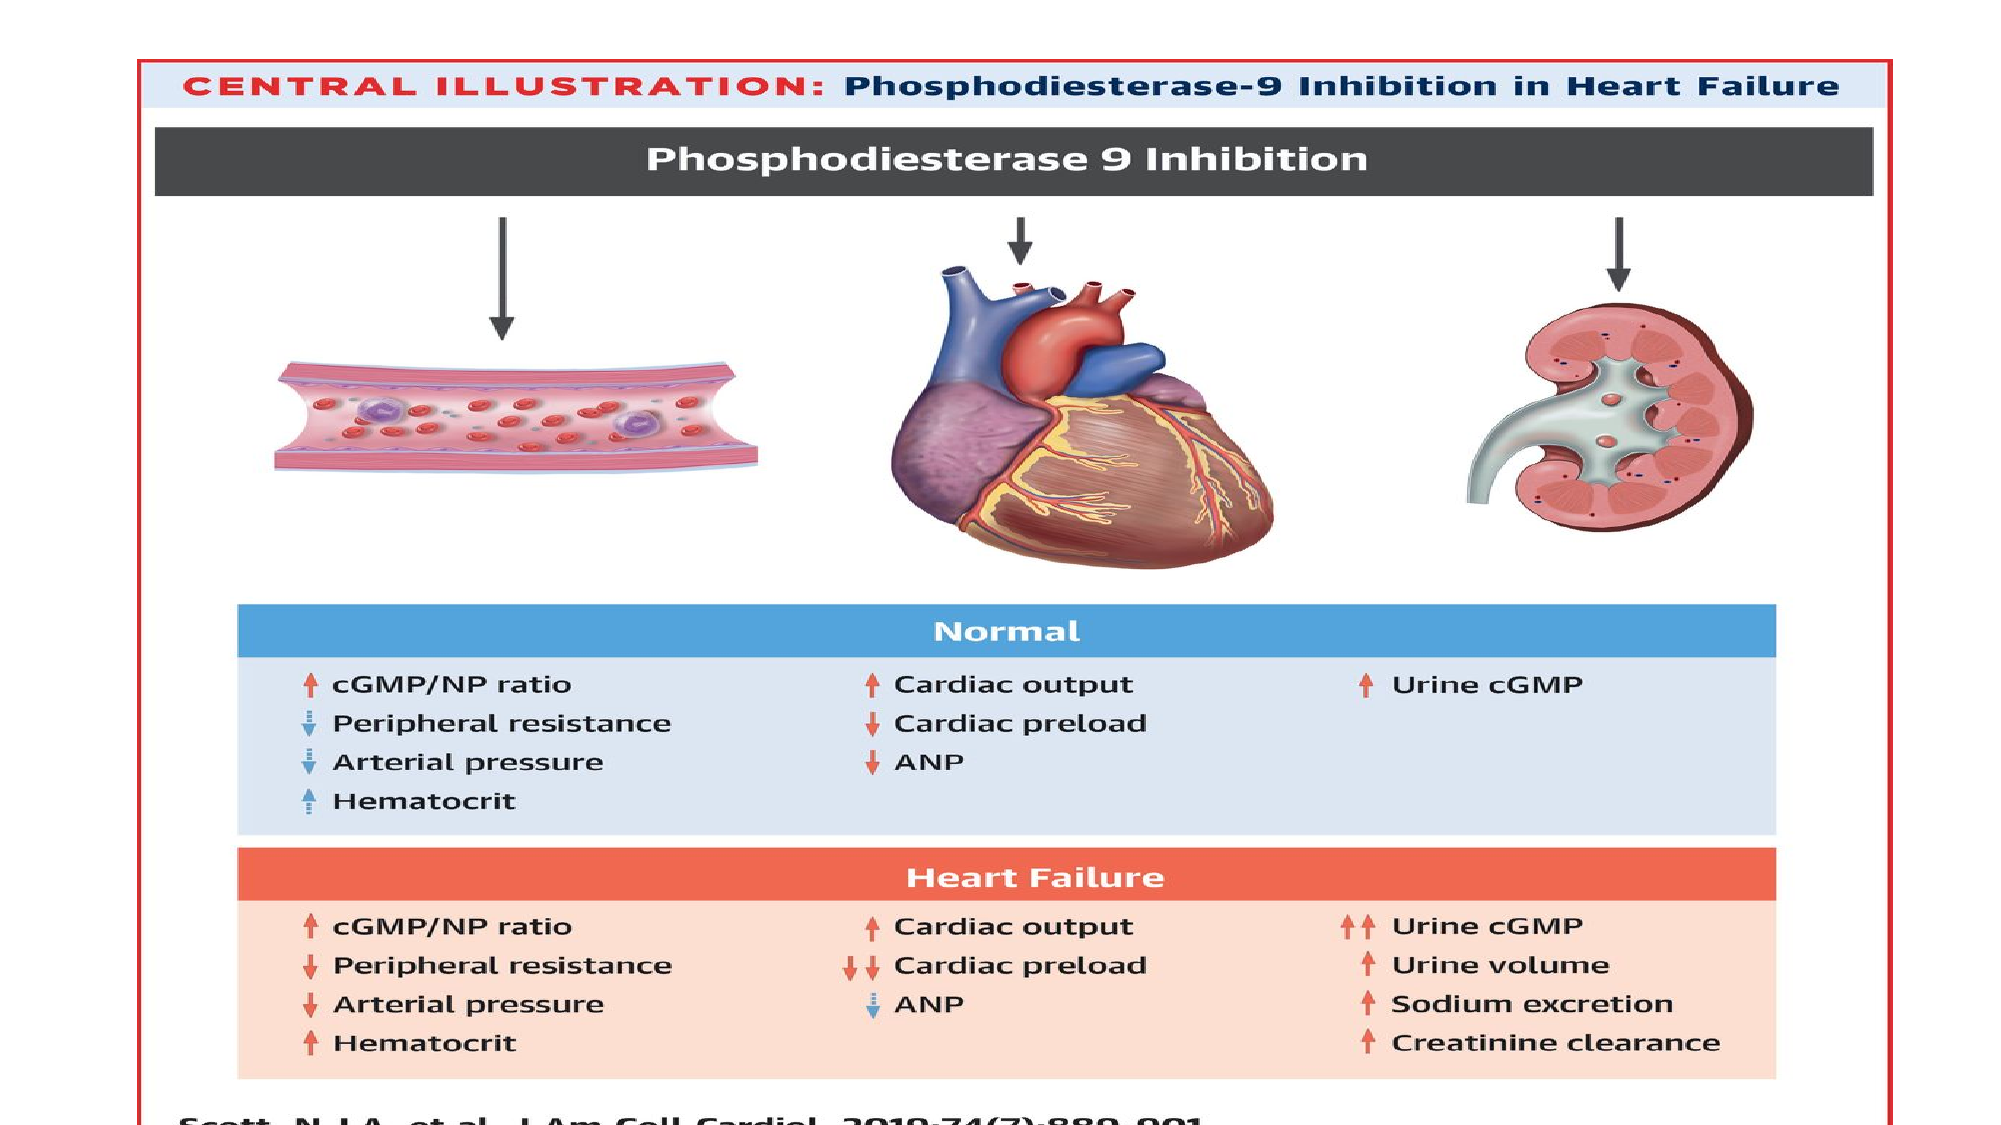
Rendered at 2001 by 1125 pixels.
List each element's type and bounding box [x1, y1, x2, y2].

list [137, 59, 1893, 1125]
